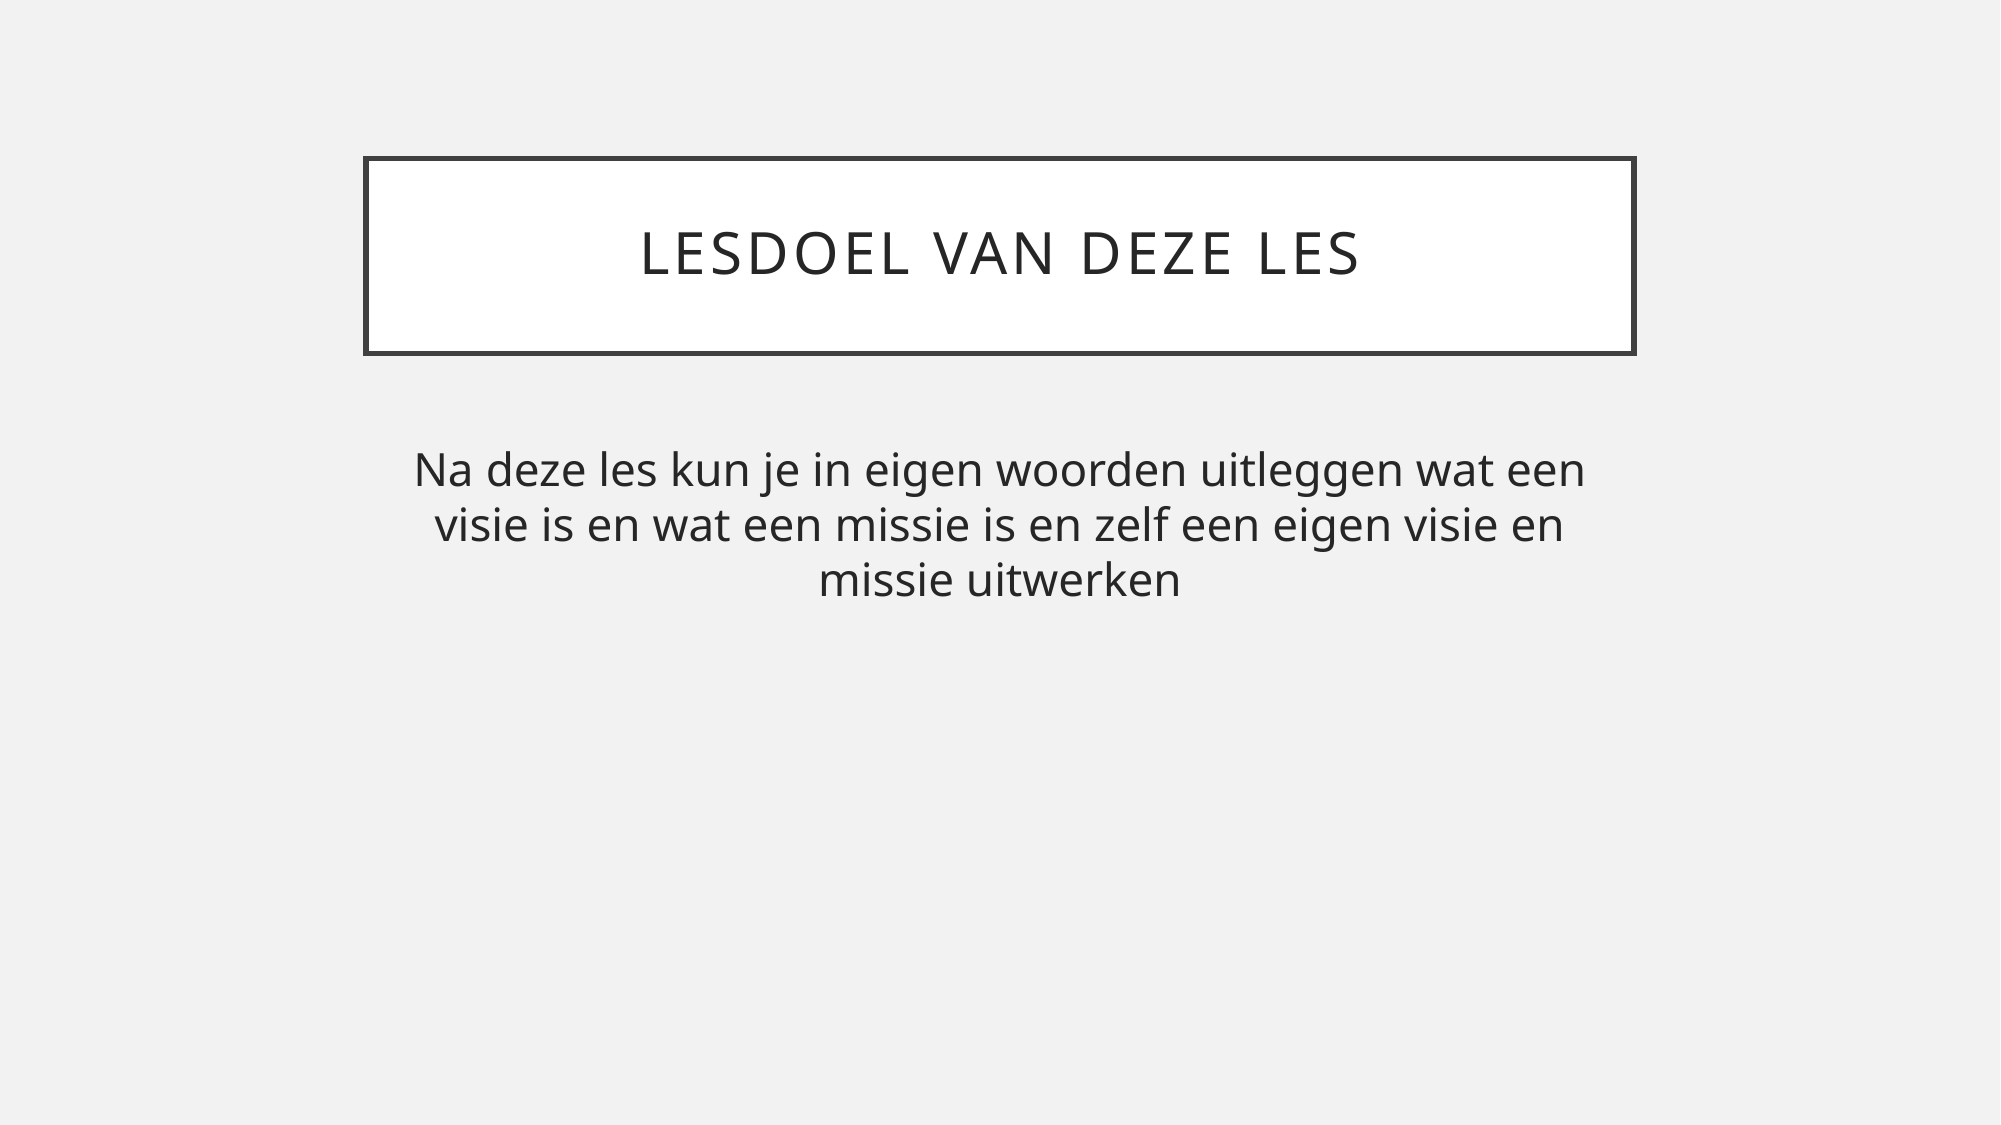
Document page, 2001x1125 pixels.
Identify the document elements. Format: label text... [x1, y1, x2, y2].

list Na deze les kun je in eigen woorden uitleggen wat een visie is en wat een missie is en zelf een eigen visie en missie uitwerken [366, 432, 1634, 942]
title Lesdoel van deze les [363, 156, 1637, 356]
